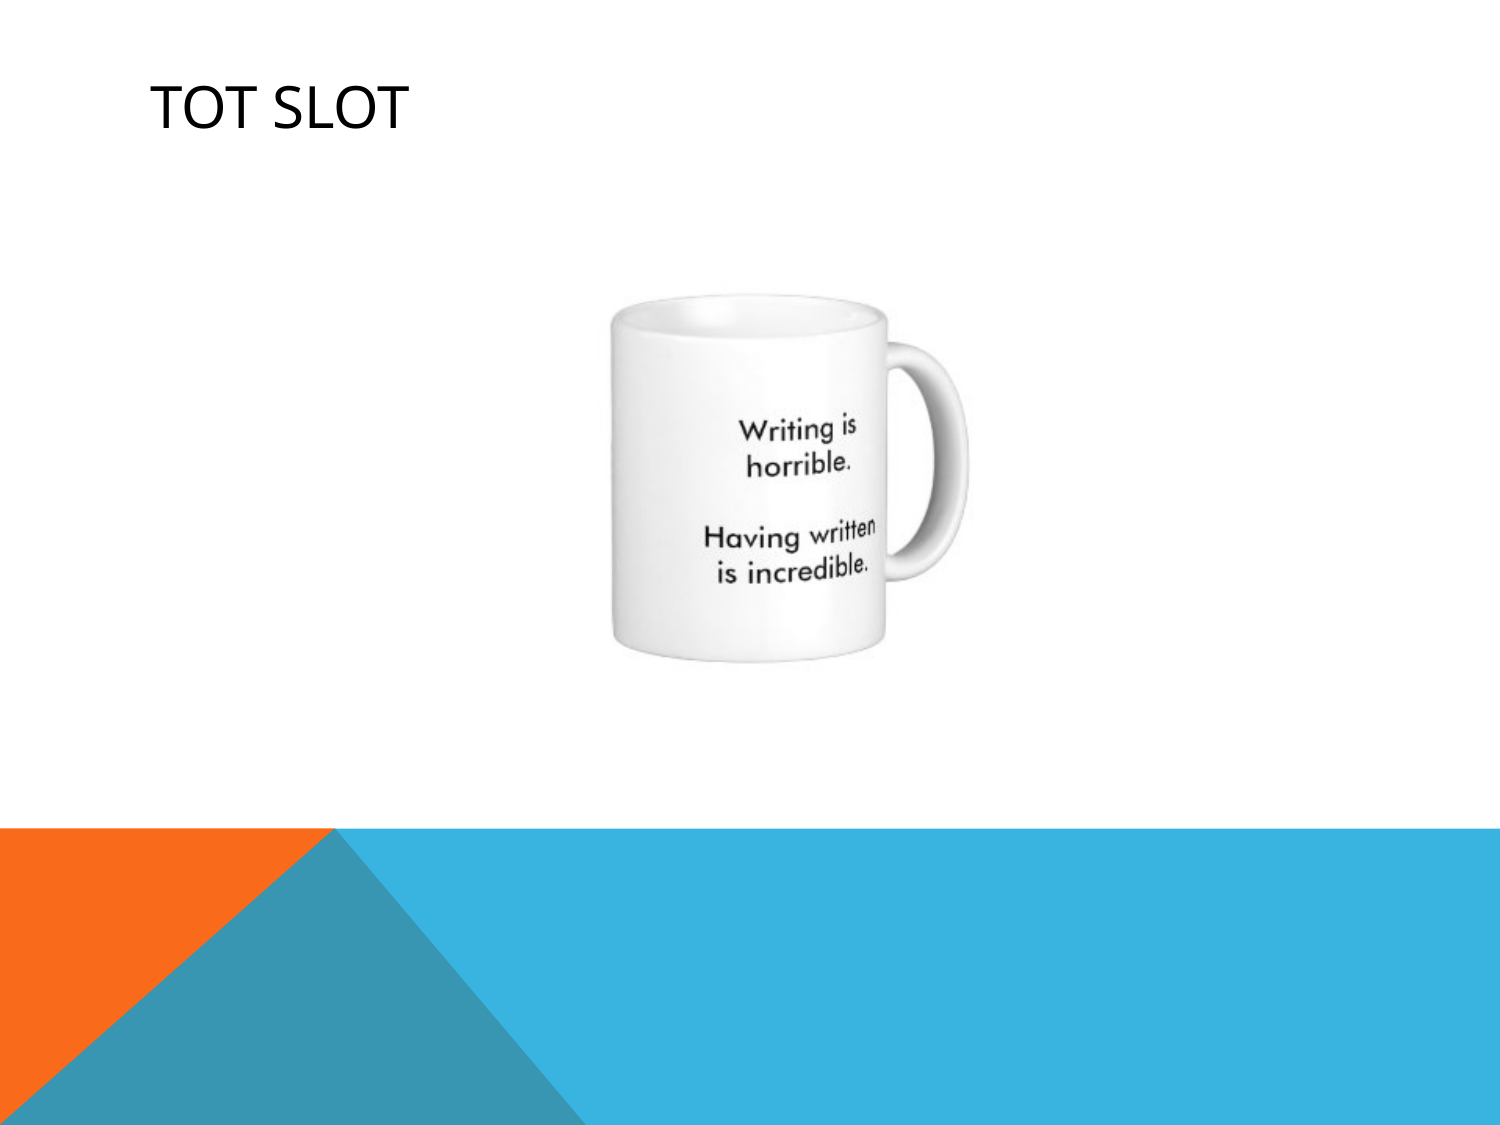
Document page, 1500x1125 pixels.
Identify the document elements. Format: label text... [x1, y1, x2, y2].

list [498, 220, 1006, 728]
title Tot slot [135, 60, 1369, 150]
